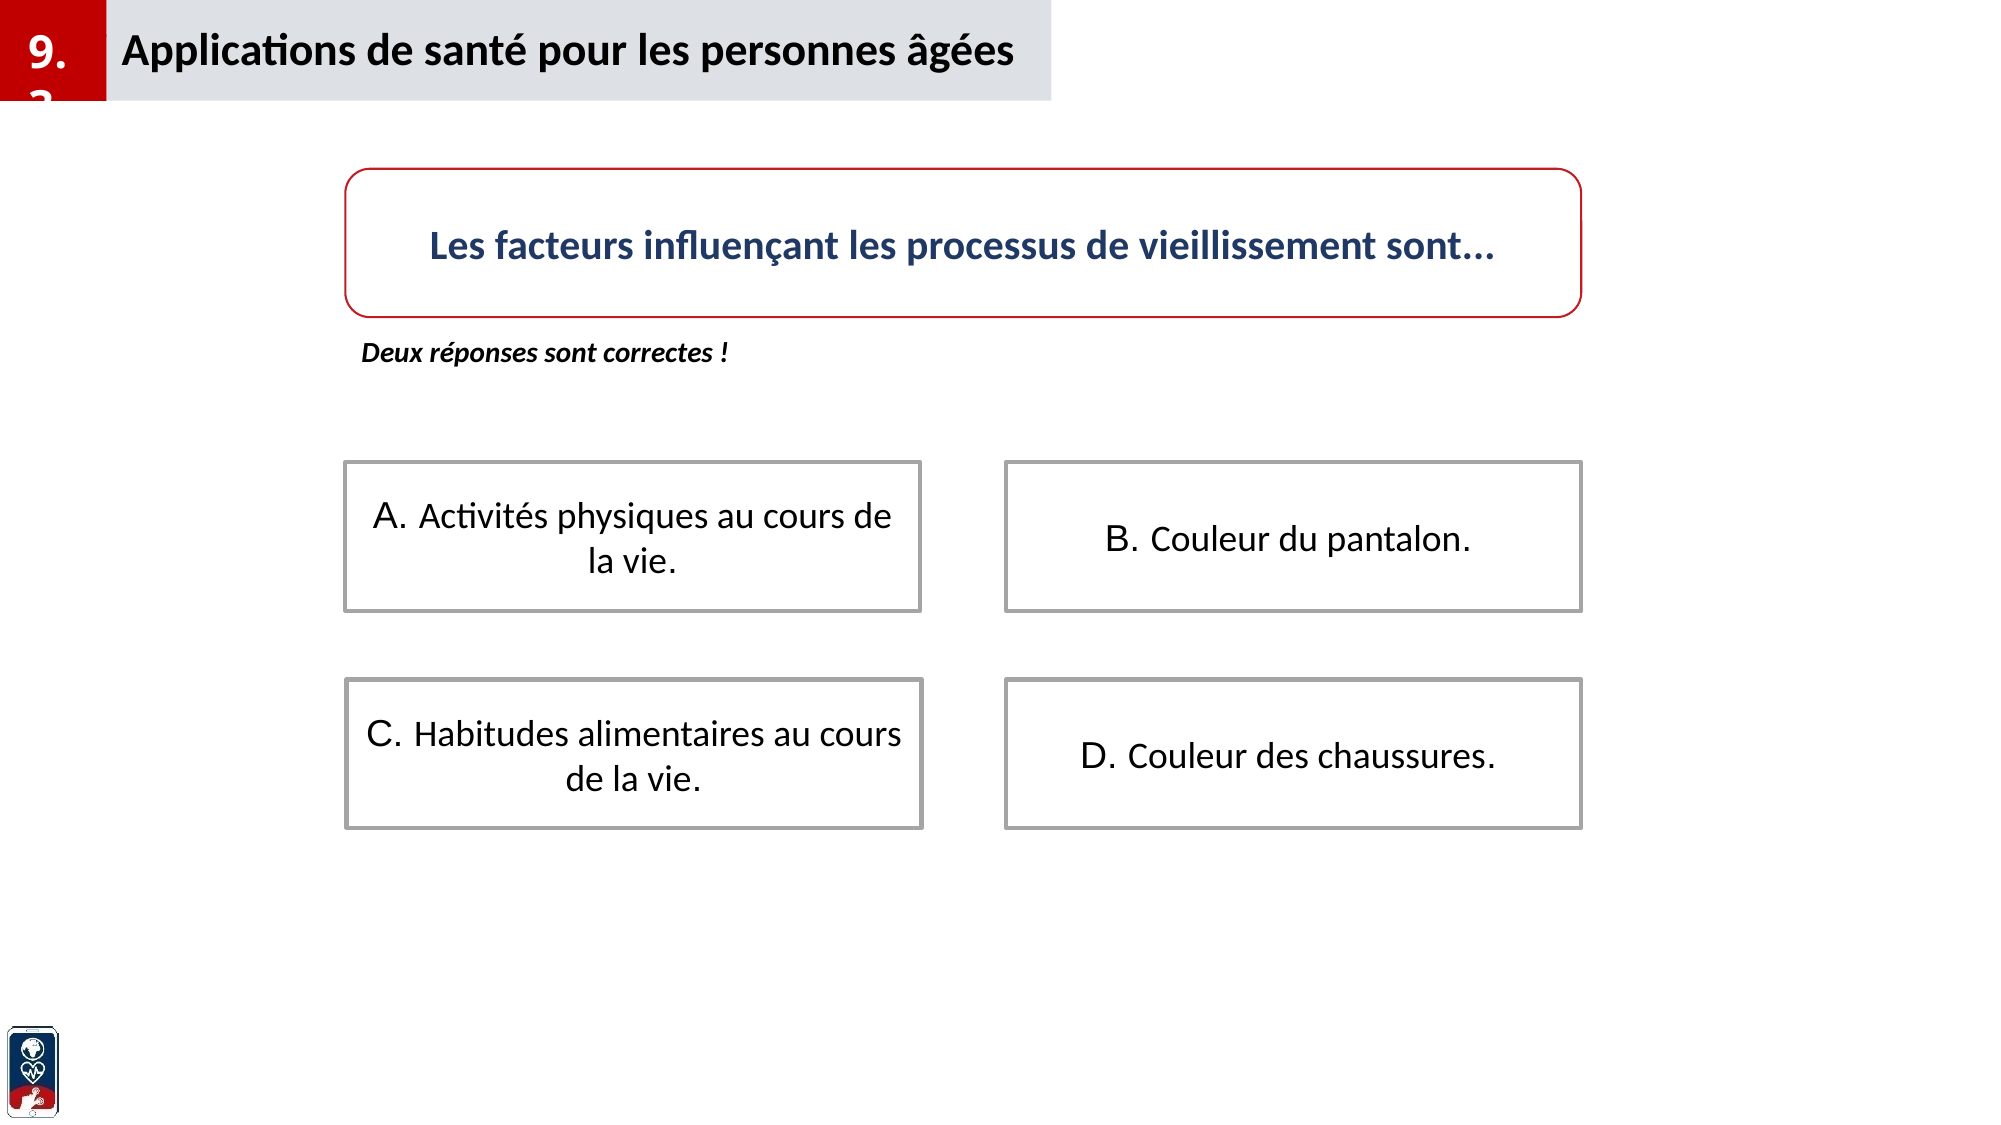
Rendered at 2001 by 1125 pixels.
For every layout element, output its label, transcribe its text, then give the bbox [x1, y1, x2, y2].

text_box C. Habitudes alimentaires au cours de la vie. [344, 677, 924, 830]
text_box B. Couleur du pantalon. [1004, 460, 1583, 613]
text_box Applications de santé pour les personnes âgées [106, 0, 1052, 101]
text_box 9.3 [13, 15, 107, 86]
text_box D. Couleur des chaussures. [1004, 677, 1583, 830]
picture [7, 1026, 59, 1118]
text_box Les facteurs influençant les processus de vieillissement sont... [345, 168, 1582, 318]
text_box [0, 0, 106, 101]
text_box A. Activités physiques au cours de la vie. [343, 460, 922, 613]
text_box Deux réponses sont correctes ! [346, 325, 1086, 376]
